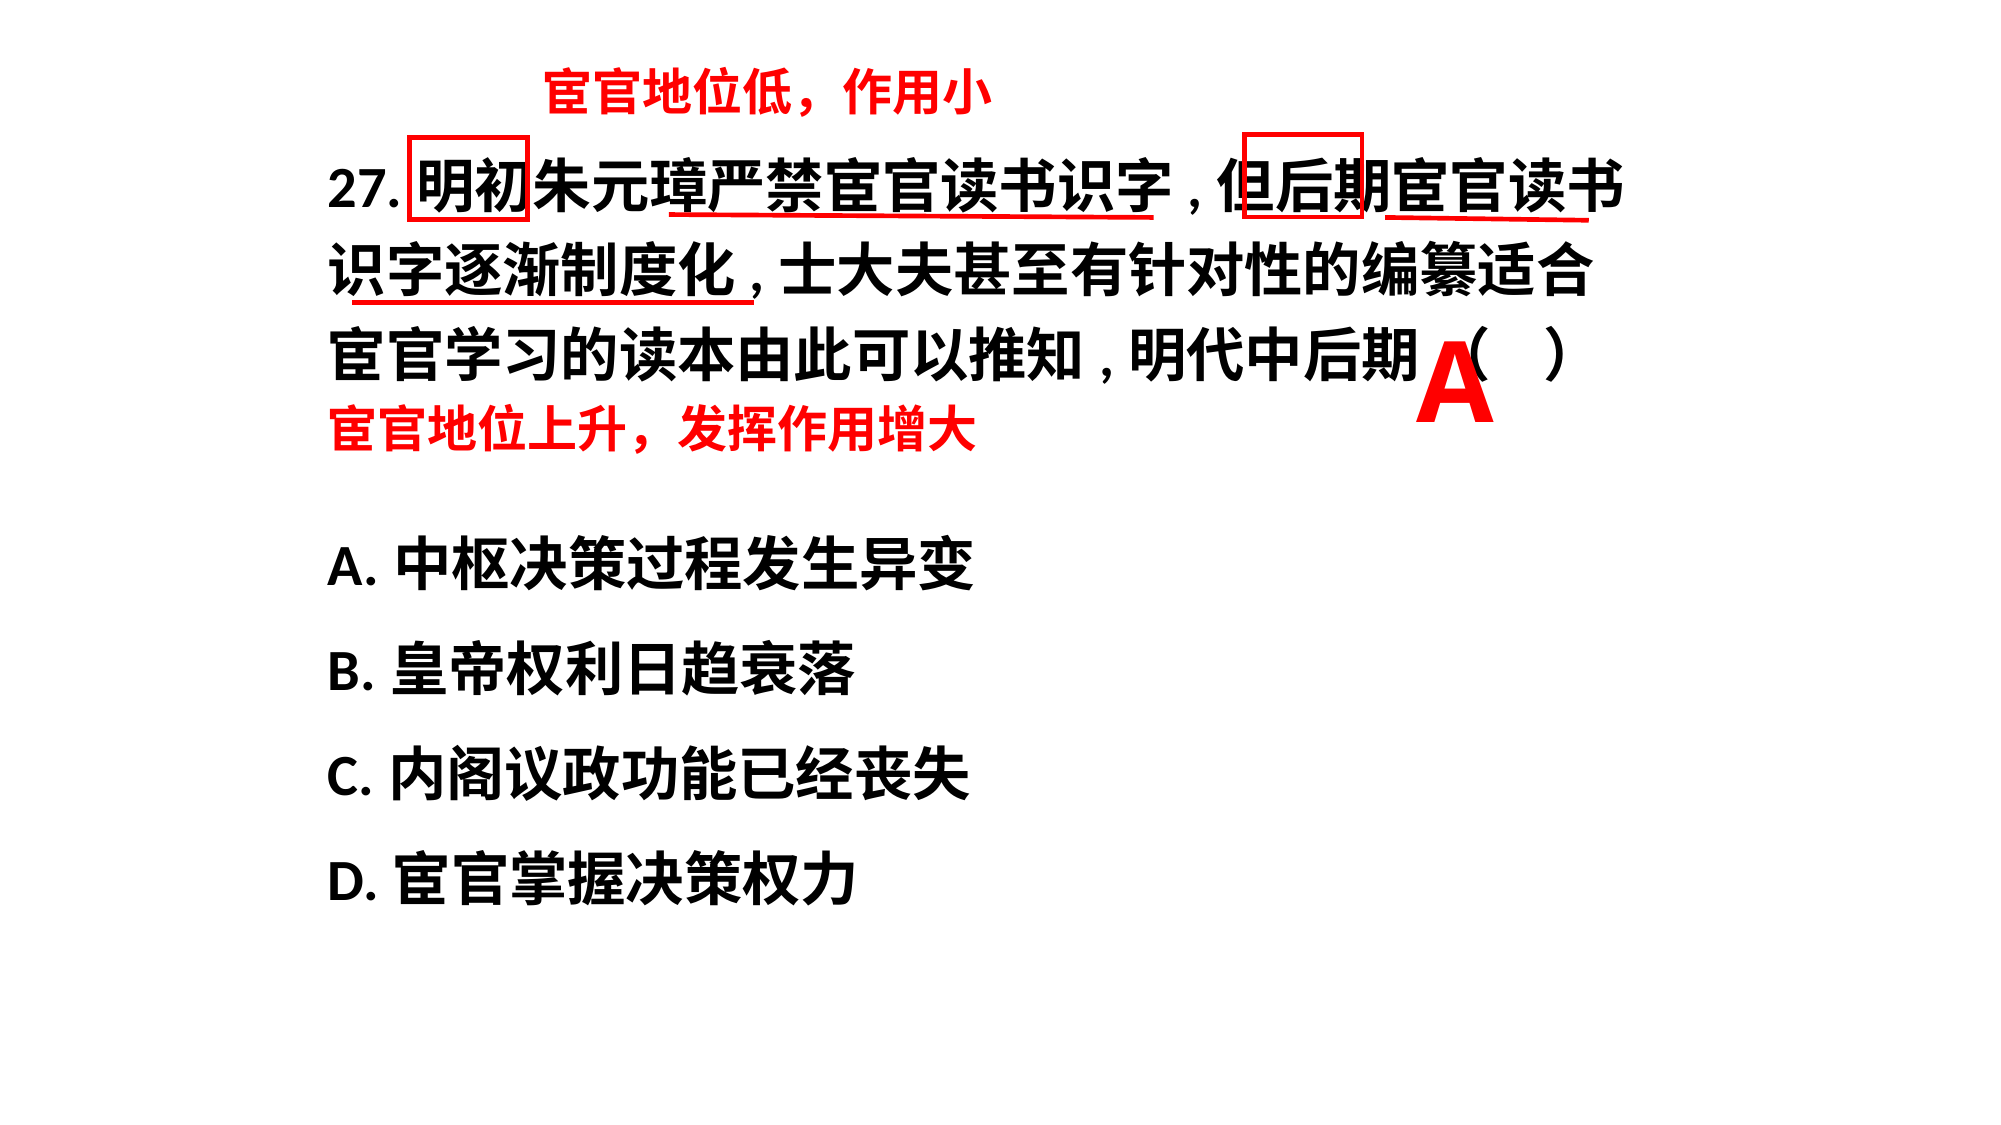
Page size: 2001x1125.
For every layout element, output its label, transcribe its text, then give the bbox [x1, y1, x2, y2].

text_box [1243, 133, 1363, 218]
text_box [1385, 217, 1589, 221]
text_box [408, 136, 529, 221]
text_box A [1401, 302, 1509, 453]
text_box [668, 214, 1154, 218]
list 27.明初朱元璋严禁宦官读书识字,但后期宦官读书识字逐渐制度化,士大夫甚至有针对性的编纂适合宦官学习的读本由此可以推知,明代中后期 （ ） A.中枢决策过程发生异变 B.皇帝权利日趋衰落 C.内阁议政功能已经丧失 D.宦官掌握决策权力 [312, 128, 1663, 971]
text_box 宦官地位上升，发挥作用增大 [312, 390, 1030, 465]
text_box 宦官地位低，作用小 [527, 53, 1042, 128]
